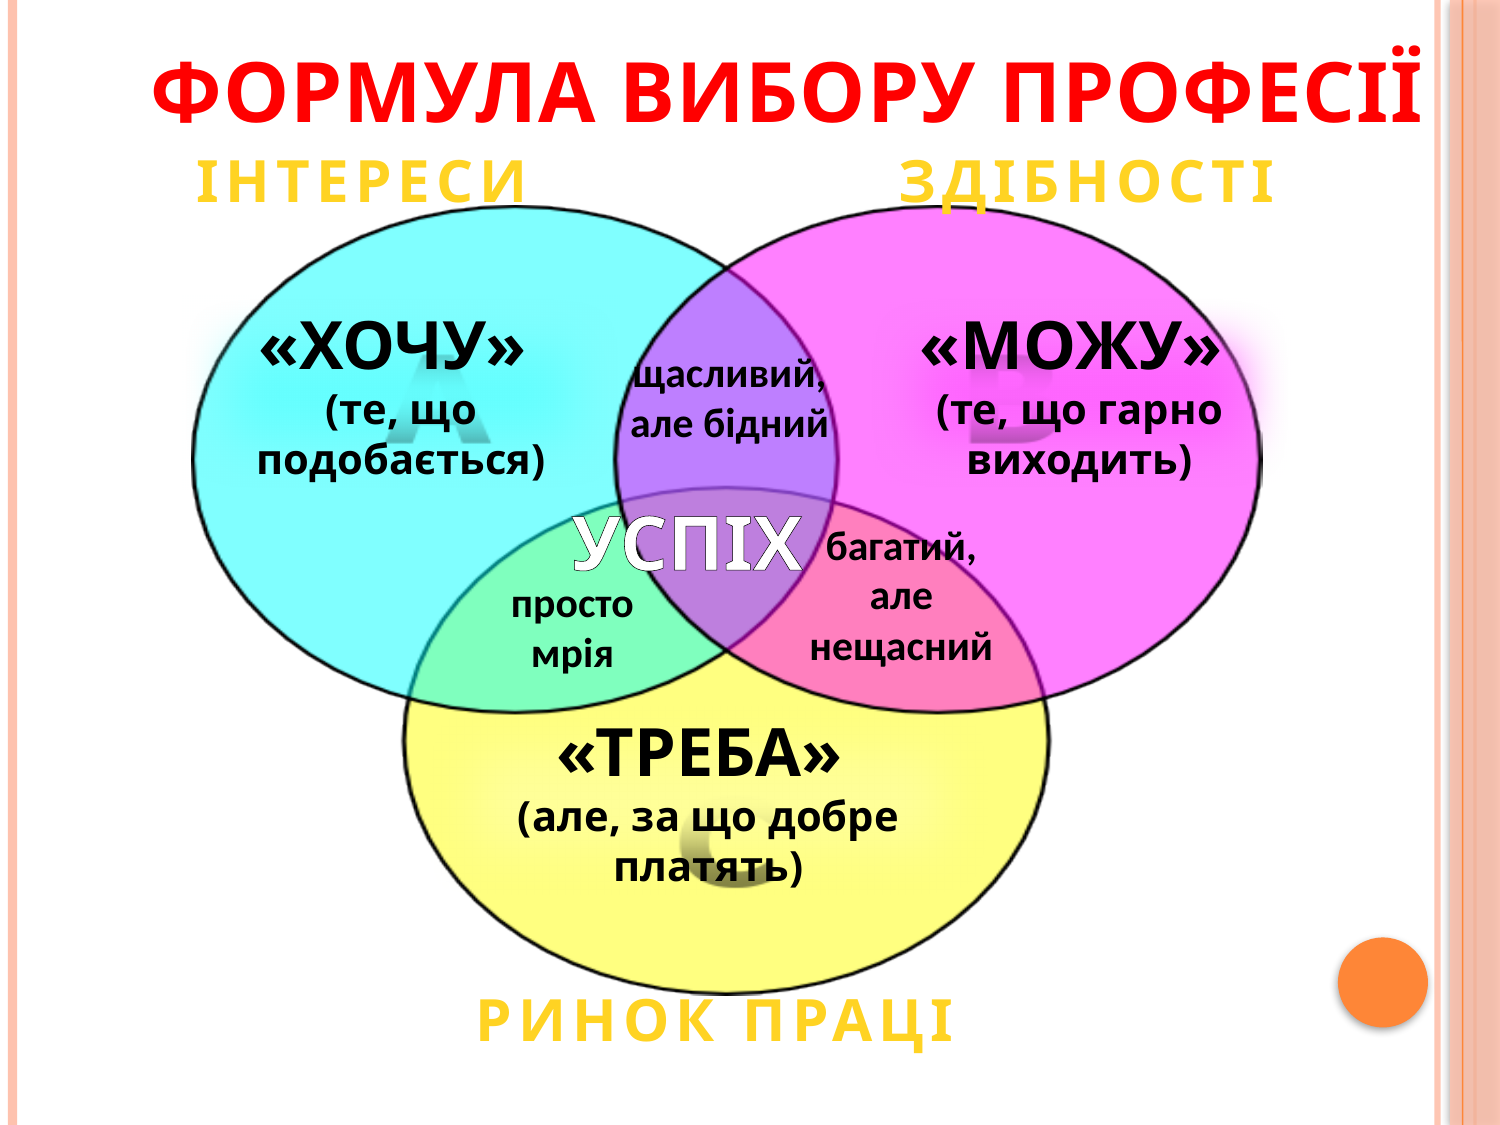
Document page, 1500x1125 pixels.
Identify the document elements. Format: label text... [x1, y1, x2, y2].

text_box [170, 136, 1306, 1063]
title Формула вибору професії [135, 30, 1473, 148]
